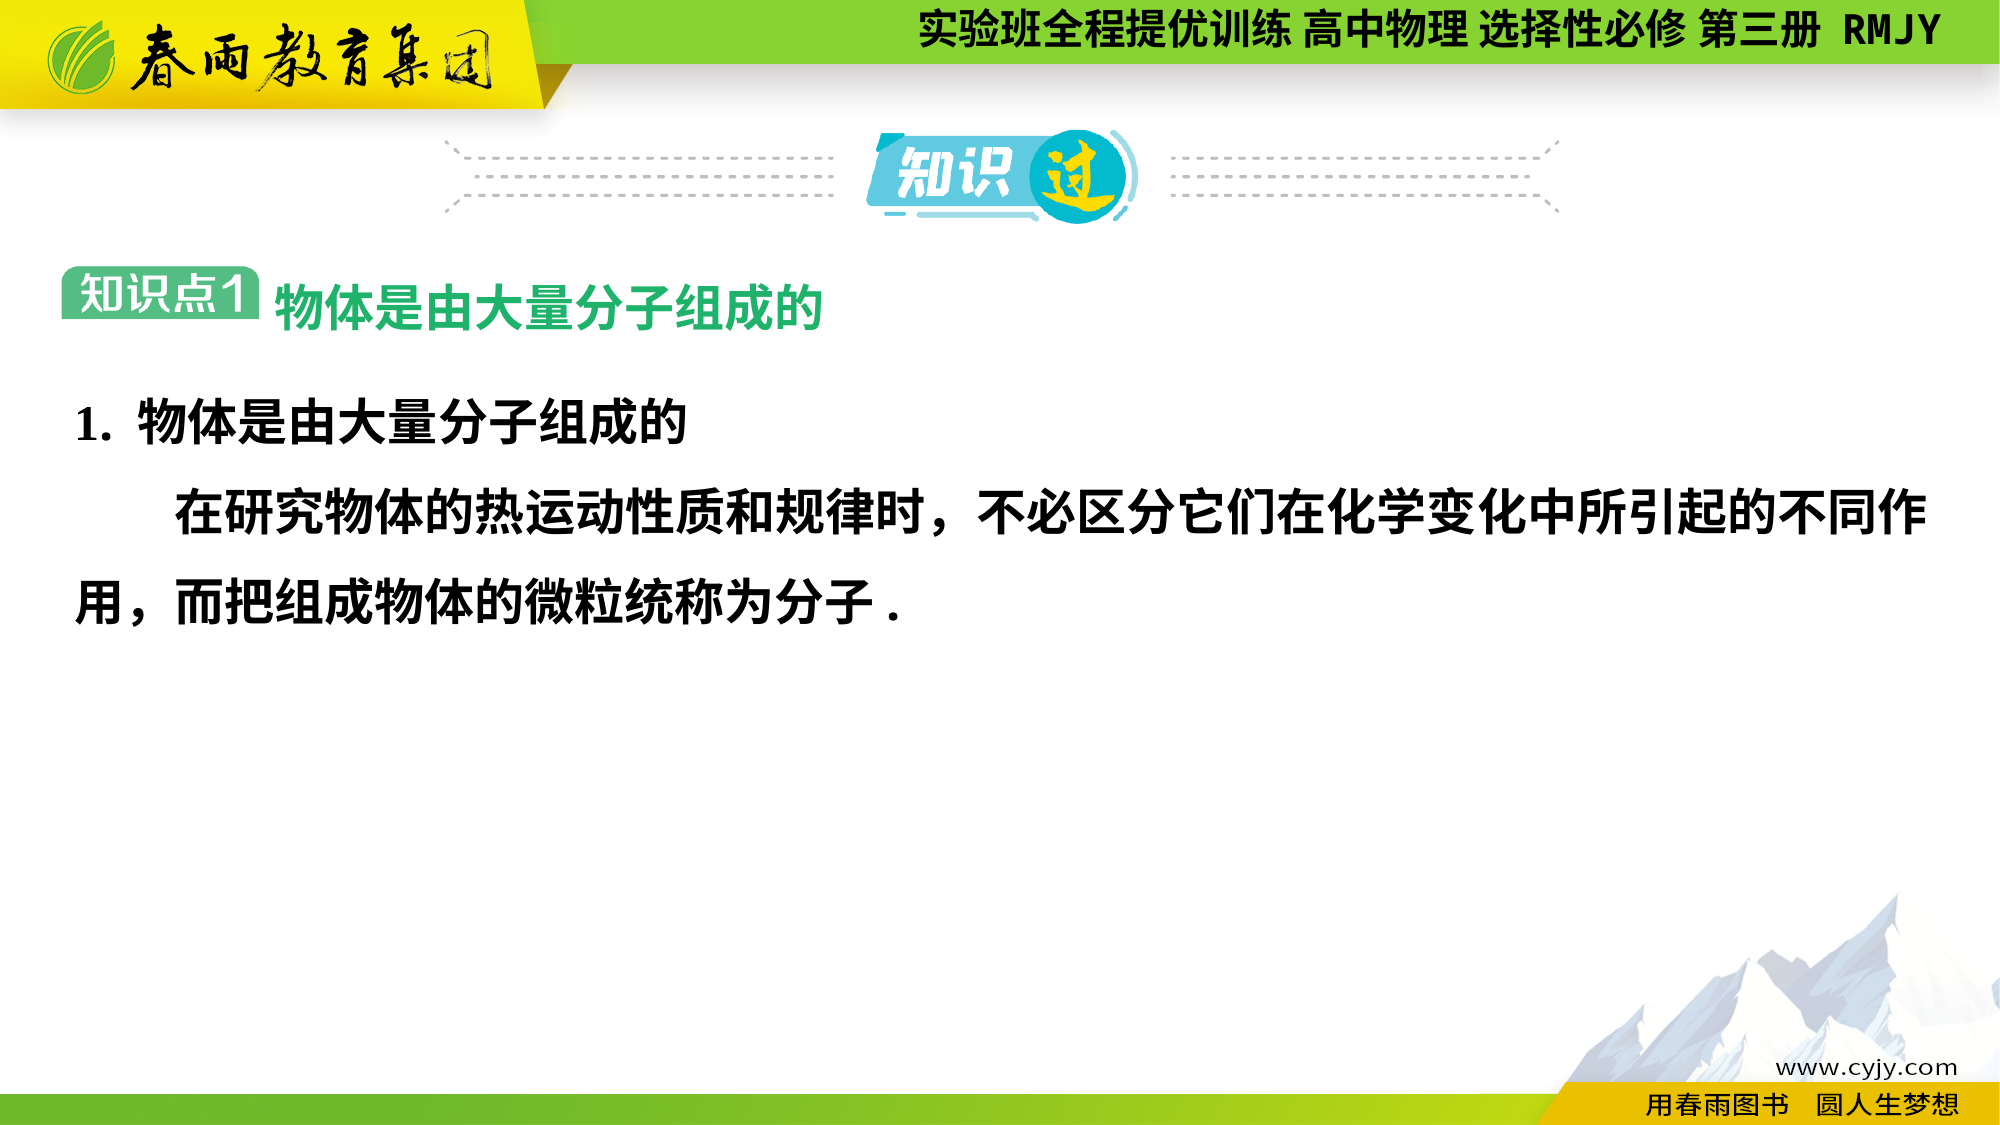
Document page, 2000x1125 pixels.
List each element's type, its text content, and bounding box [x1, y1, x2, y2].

list 1. 物体是由大量分子组成的 在研究物体的热运动性质和规律时，不必区分它们在化学变化中所引起的不同作用，而把组成物体的微粒统称为分子. [59, 352, 1944, 629]
text_box 物体是由大量分子组成的 [259, 238, 1944, 344]
picture [0, 0, 2000, 1125]
